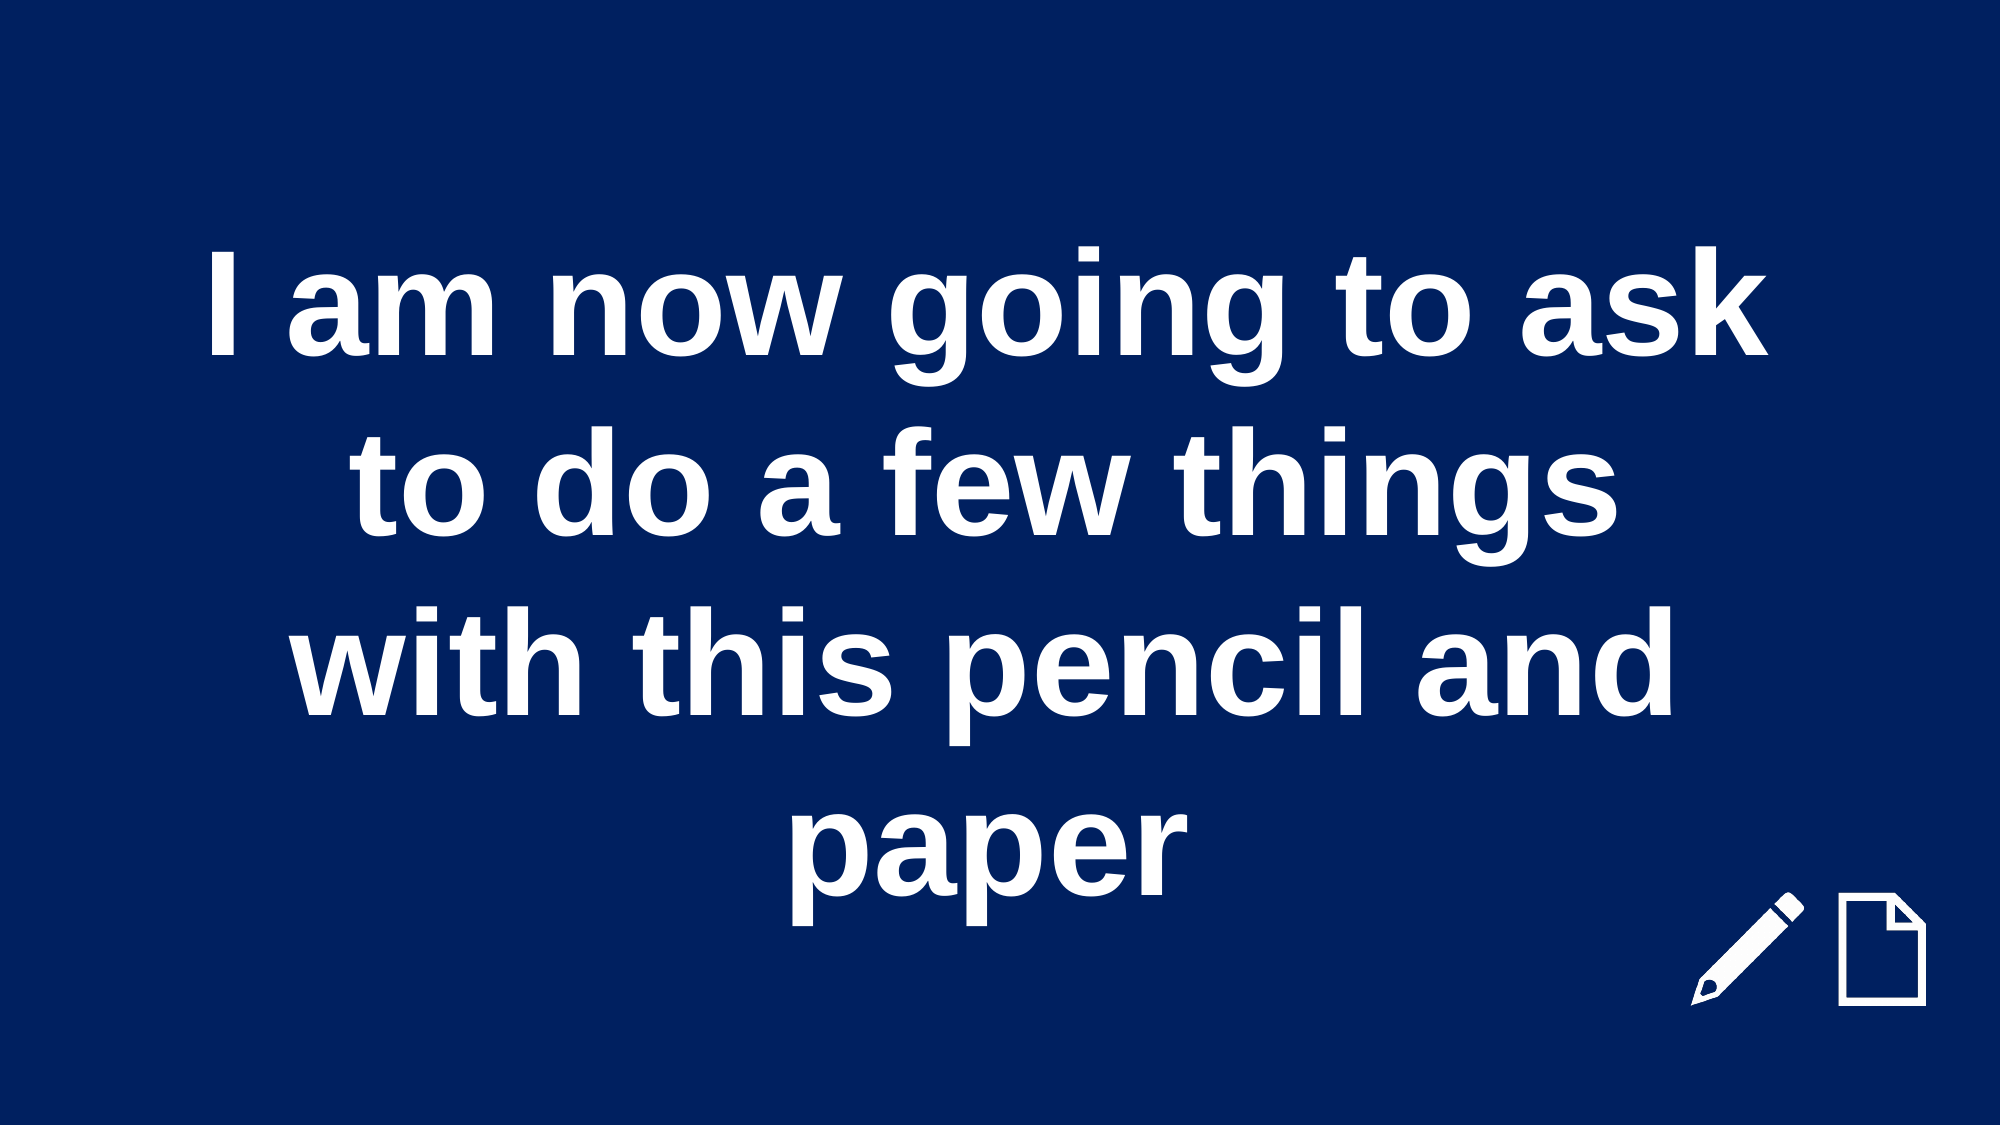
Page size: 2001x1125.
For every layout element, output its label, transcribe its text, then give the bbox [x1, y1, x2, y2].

text_box I am now going to ask to do a few things with this pencil and paper [165, 197, 1808, 933]
picture [1679, 881, 1950, 1017]
